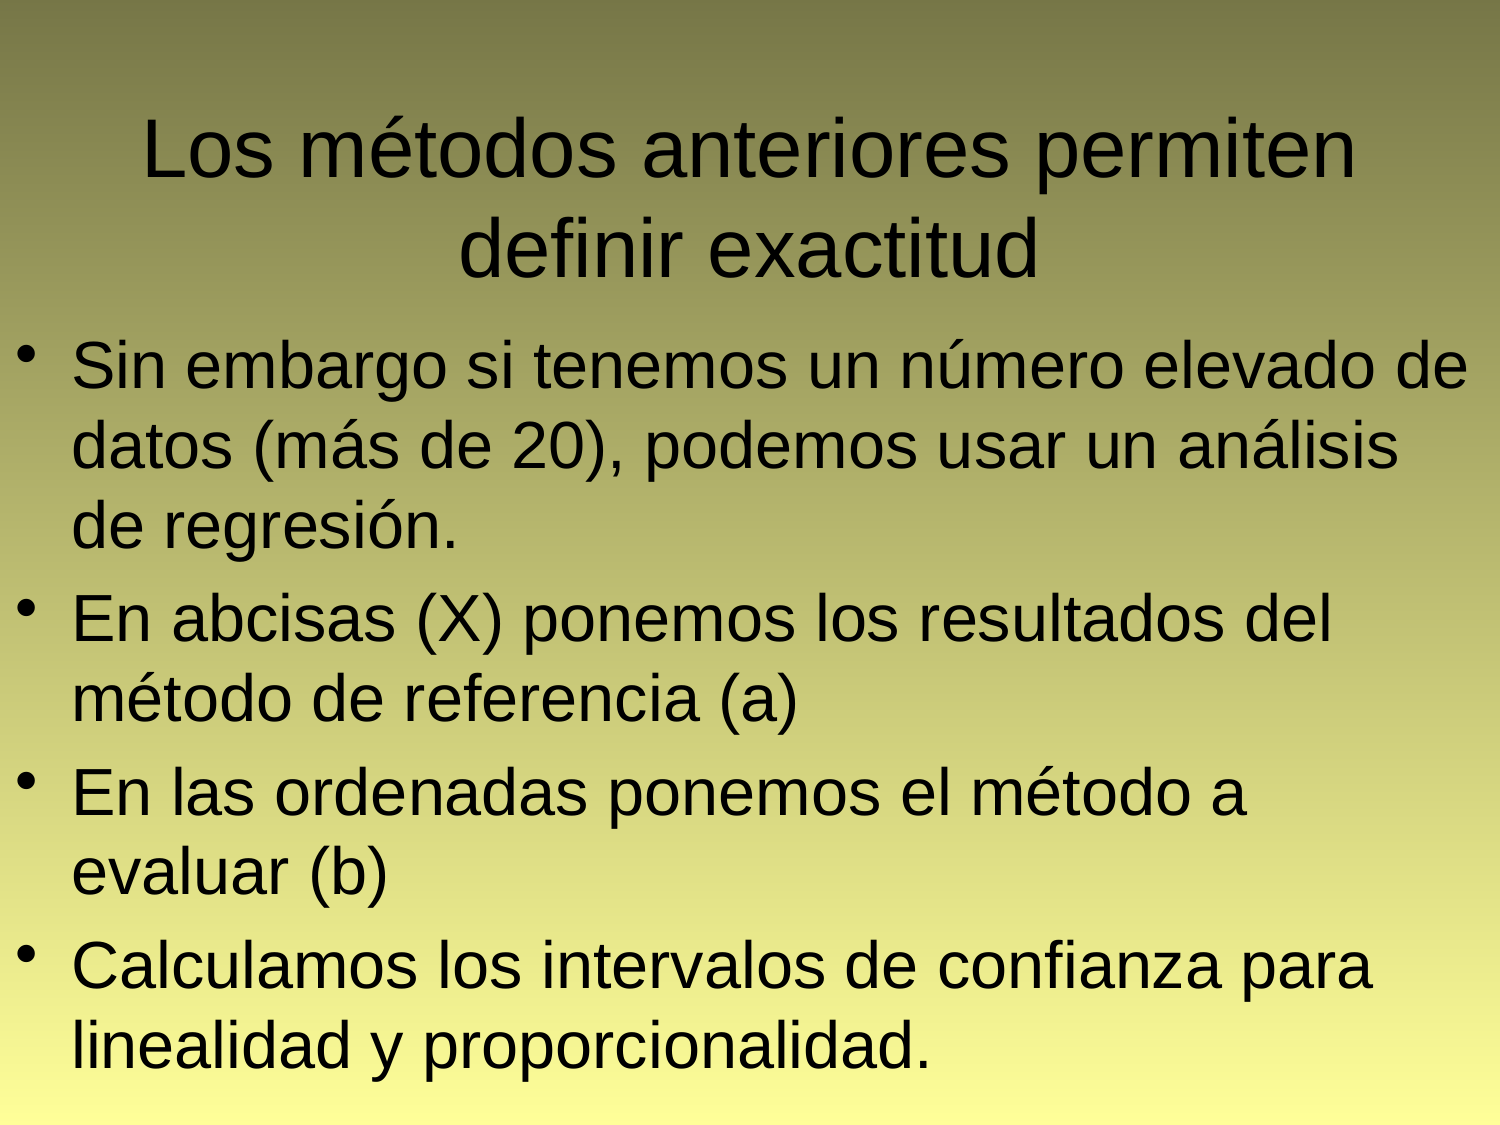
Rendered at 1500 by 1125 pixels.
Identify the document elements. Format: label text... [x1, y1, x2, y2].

list Sin embargo si tenemos un número elevado de datos (más de 20), podemos usar un análisis de regresión. En abcisas (X) ponemos los resultados del método de referencia (a) En las ordenadas ponemos el método a evaluar (b) Calculamos los intervalos de confianza para linealidad y proporcionalidad. [0, 314, 1500, 1125]
title Los métodos anteriores permiten definir exactitud [112, 99, 1388, 288]
